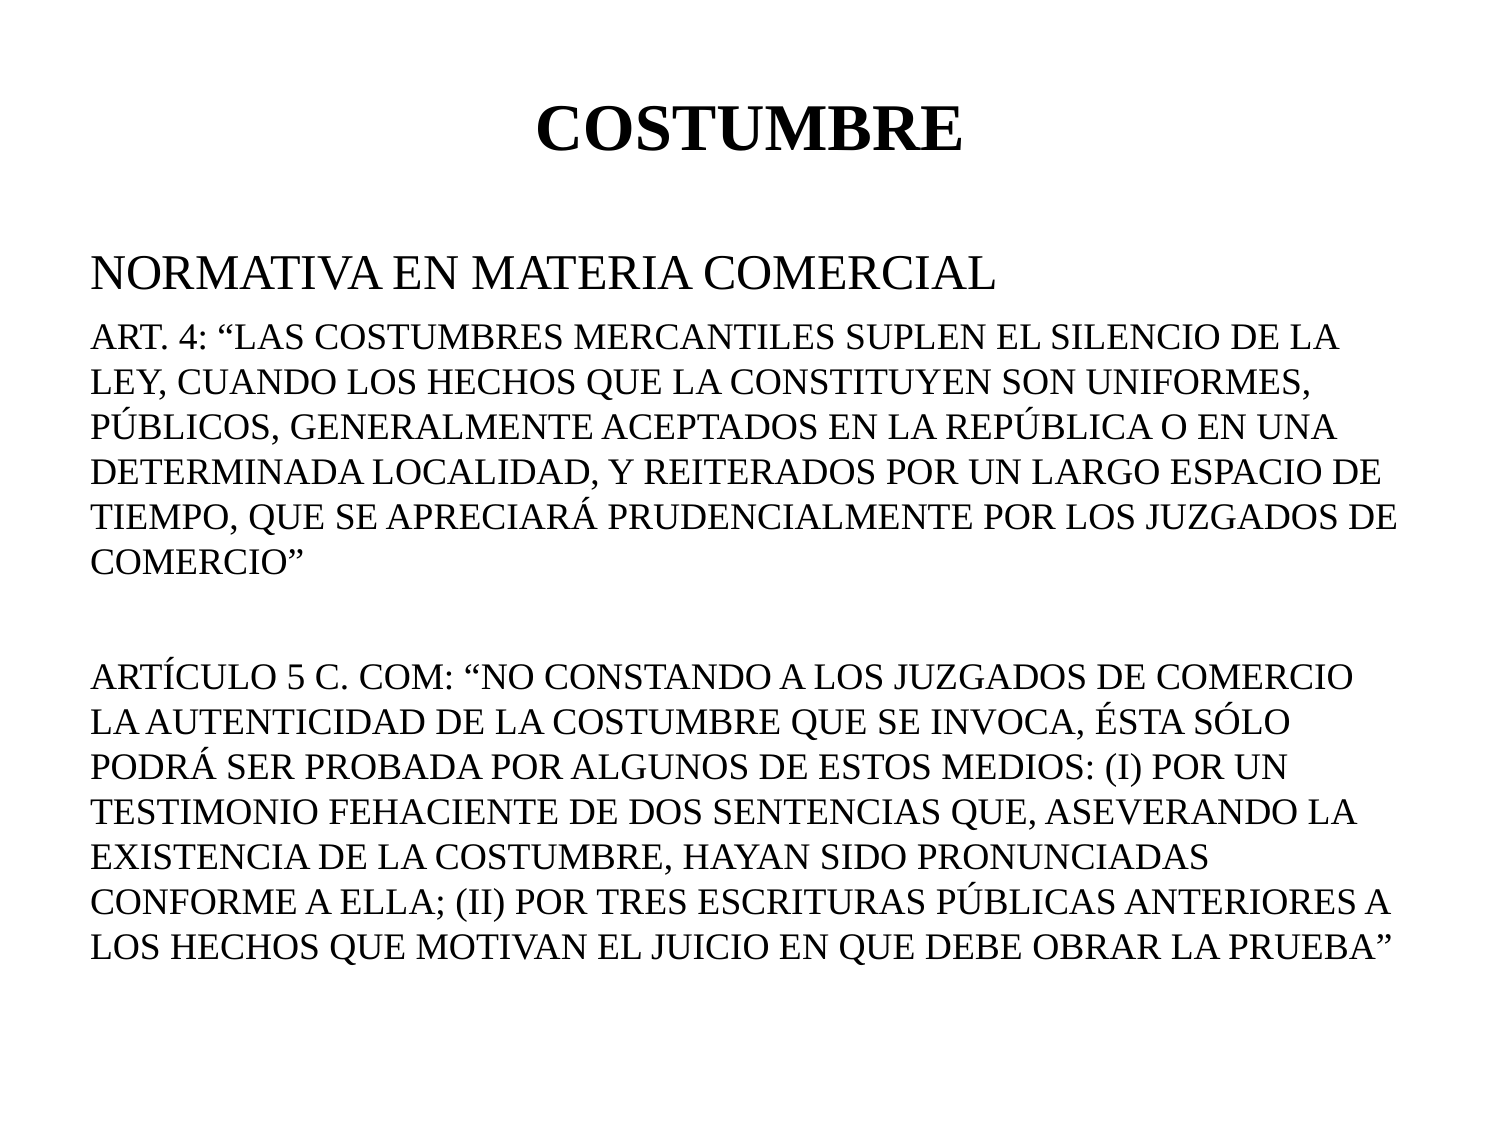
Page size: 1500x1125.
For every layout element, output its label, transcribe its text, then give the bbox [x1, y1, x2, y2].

list NORMATIVA EN MATERIA COMERCIAL ART. 4: “LAS COSTUMBRES MERCANTILES SUPLEN EL SILENCIO DE LA LEY, CUANDO LOS HECHOS QUE LA CONSTITUYEN SON UNIFORMES, PÚBLICOS, GENERALMENTE ACEPTADOS EN LA REPÚBLICA O EN UNA DETERMINADA LOCALIDAD, Y REITERADOS POR UN LARGO ESPACIO DE TIEMPO, QUE SE APRECIARÁ PRUDENCIALMENTE POR LOS JUZGADOS DE COMERCIO” ARTÍCULO 5 C. COM: “NO CONSTANDO A LOS JUZGADOS DE COMERCIO LA AUTENTICIDAD DE LA COSTUMBRE QUE SE INVOCA, ÉSTA SÓLO PODRÁ SER PROBADA POR ALGUNOS DE ESTOS MEDIOS: (I) POR UN TESTIMONIO FEHACIENTE DE DOS SENTENCIAS QUE, ASEVERANDO LA EXISTENCIA DE LA COSTUMBRE, HAYAN SIDO PRONUNCIADAS CONFORME A ELLA; (II) POR TRES ESCRITURAS PÚBLICAS ANTERIORES A LOS HECHOS QUE MOTIVAN EL JUICIO EN QUE DEBE OBRAR LA PRUEBA” [75, 231, 1425, 1000]
title COSTUMBRE [75, 62, 1425, 185]
